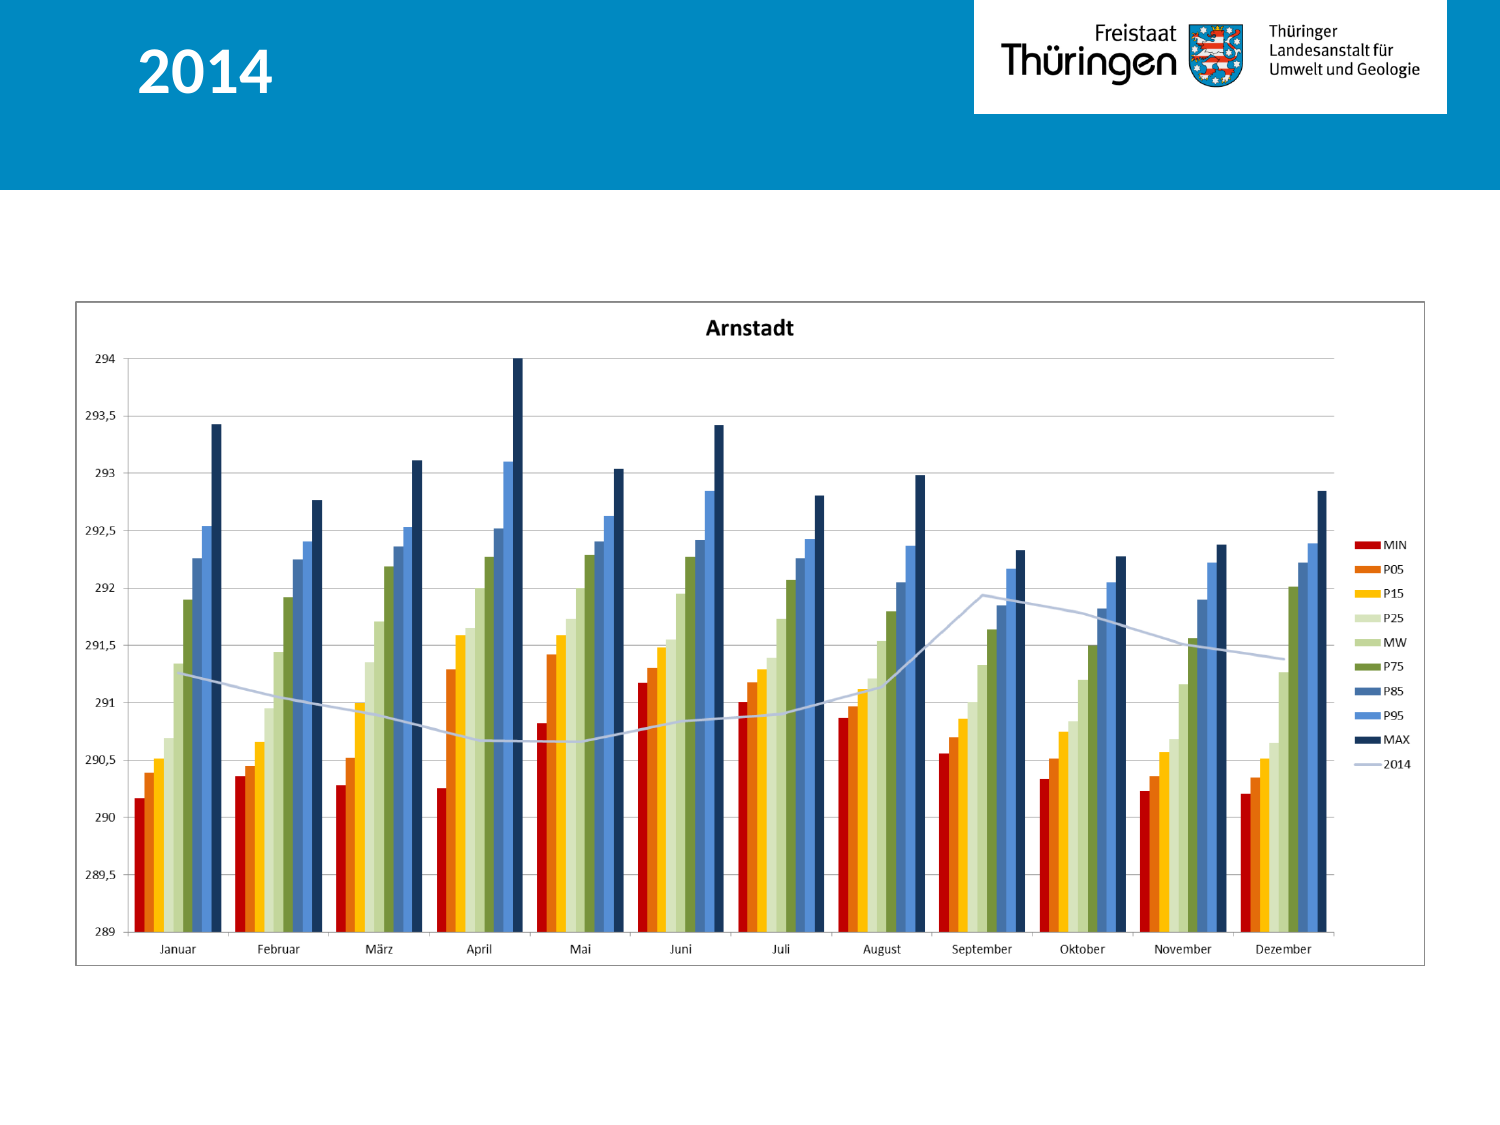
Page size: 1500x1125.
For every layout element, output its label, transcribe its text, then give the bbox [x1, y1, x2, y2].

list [74, 301, 1426, 966]
picture [975, 0, 1446, 113]
text_box 2014 [64, 19, 845, 114]
